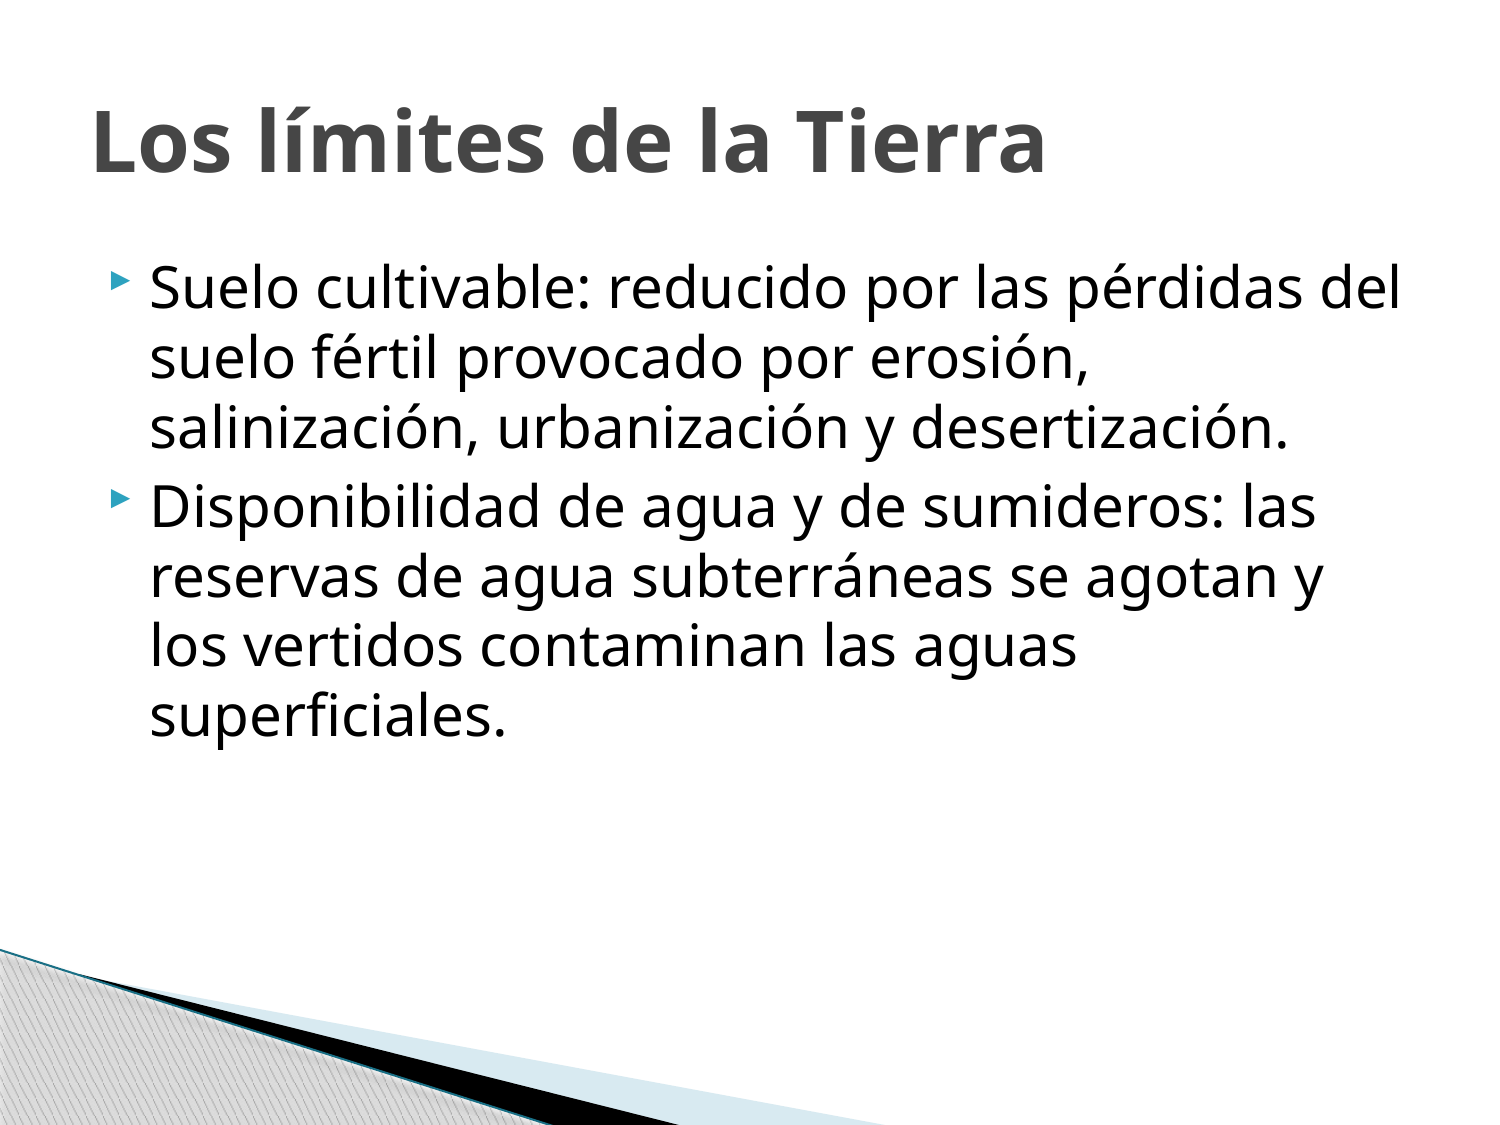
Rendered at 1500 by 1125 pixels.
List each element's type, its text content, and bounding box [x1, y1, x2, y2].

list Suelo cultivable: reducido por las pérdidas del suelo fértil provocado por erosión, salinización, urbanización y desertización. Disponibilidad de agua y de sumideros: las reservas de agua subterráneas se agotan y los vertidos contaminan las aguas superficiales. [75, 243, 1425, 986]
title Los límites de la Tierra [75, 45, 1425, 233]
